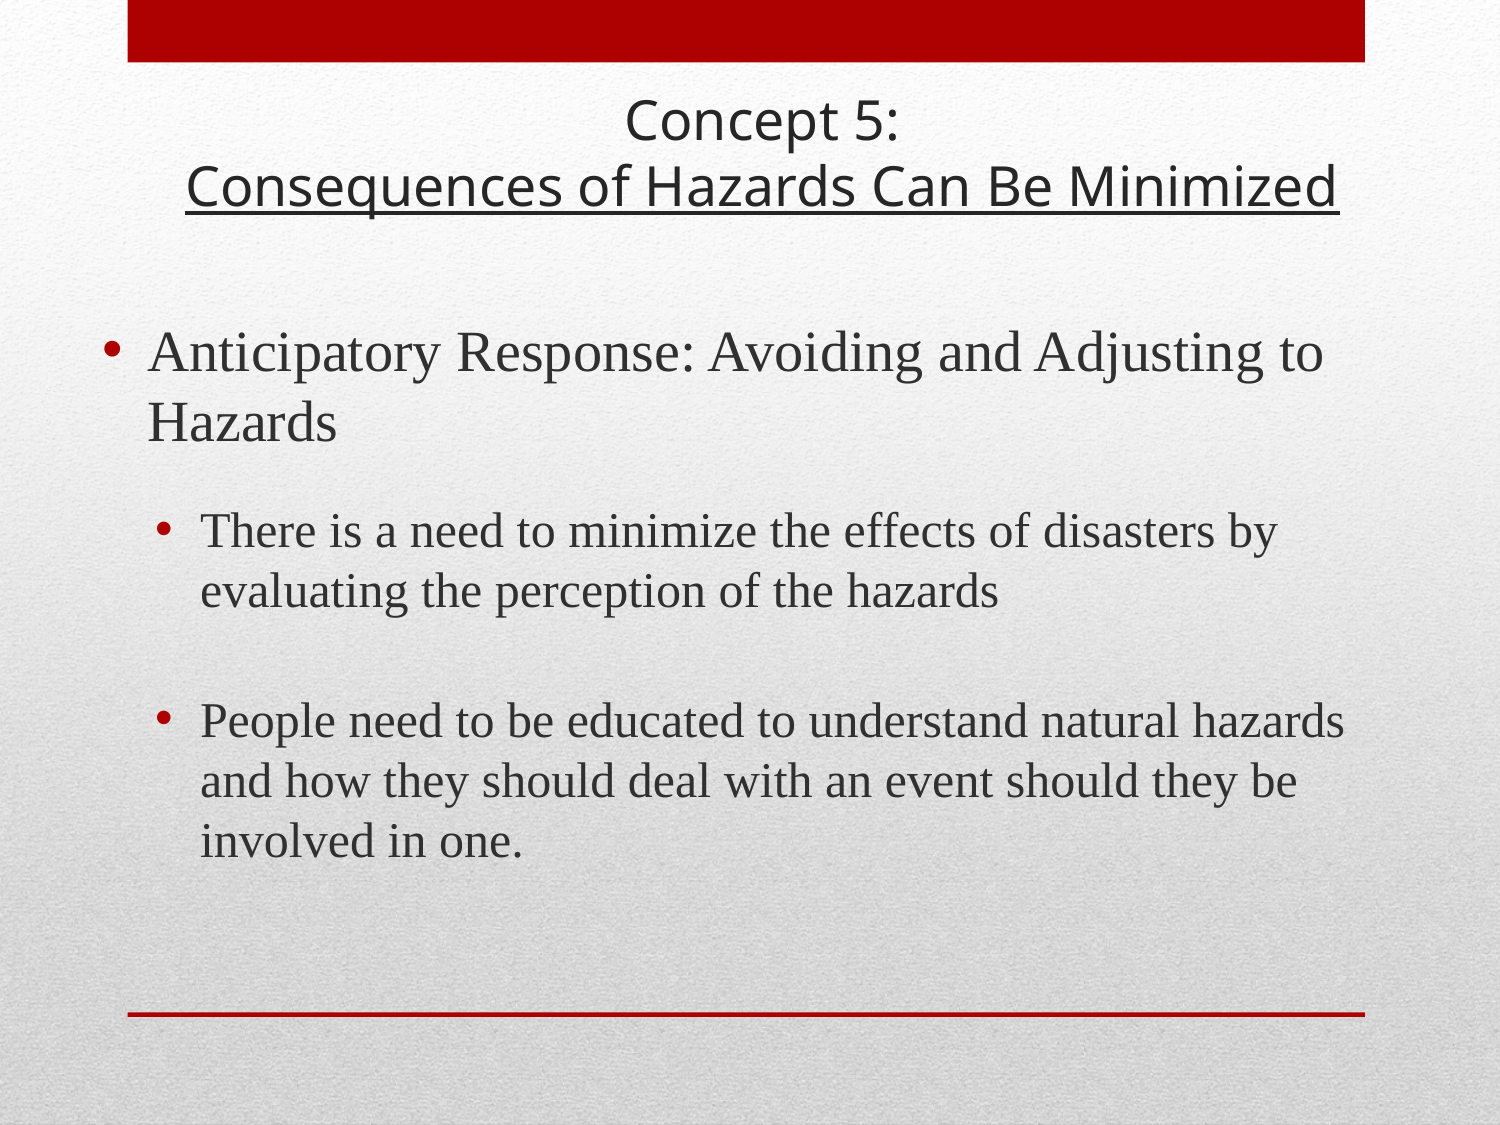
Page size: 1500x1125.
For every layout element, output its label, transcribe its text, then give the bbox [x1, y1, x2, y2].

title Concept 5: Consequences of Hazards Can Be Minimized [24, 75, 1500, 225]
list Anticipatory Response: Avoiding and Adjusting to Hazards There is a need to minimize the effects of disasters by evaluating the perception of the hazards People need to be educated to understand natural hazards and how they should deal with an event should they be involved in one. [87, 262, 1400, 1013]
